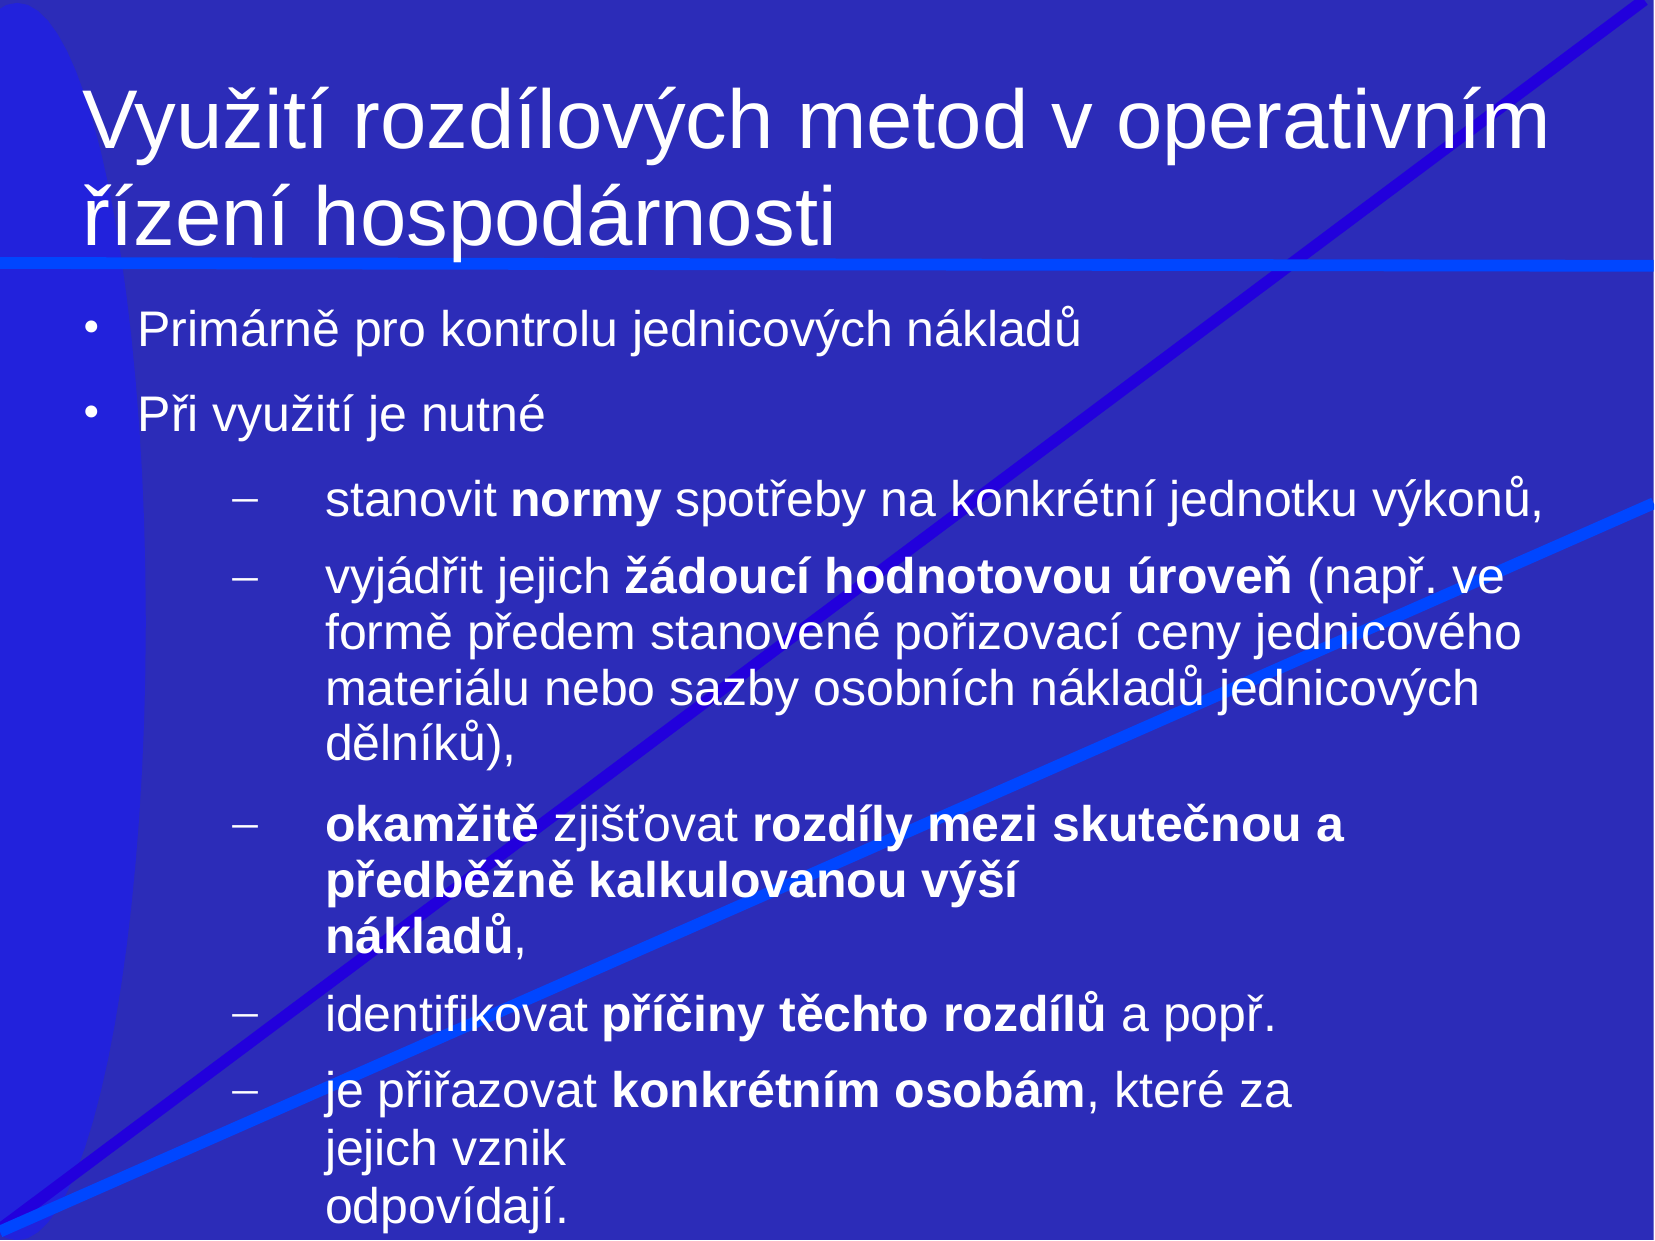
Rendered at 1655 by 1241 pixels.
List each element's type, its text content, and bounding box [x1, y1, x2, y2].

title Využití rozdílových metod v operativním řízení hospodárnosti [80, 69, 1574, 277]
text_box Primárně pro kontrolu jednicových nákladů Při využití je nutné stanovit normy spotřeby na konkrétní jednotku výkonů, vyjádřit jejich žádoucí hodnotovou úroveň (např. ve formě předem stanovené pořizovací ceny jednicového materiálu nebo sazby osobních nákladů jednicových dělníků), okamžitě zjišťovat rozdíly mezi skutečnou a předběžně kalkulovanou výší nákladů, identifikovat příčiny těchto rozdílů a popř. je přiřazovat konkrétním osobám, které za jejich vznik odpovídají. [80, 296, 1551, 1234]
